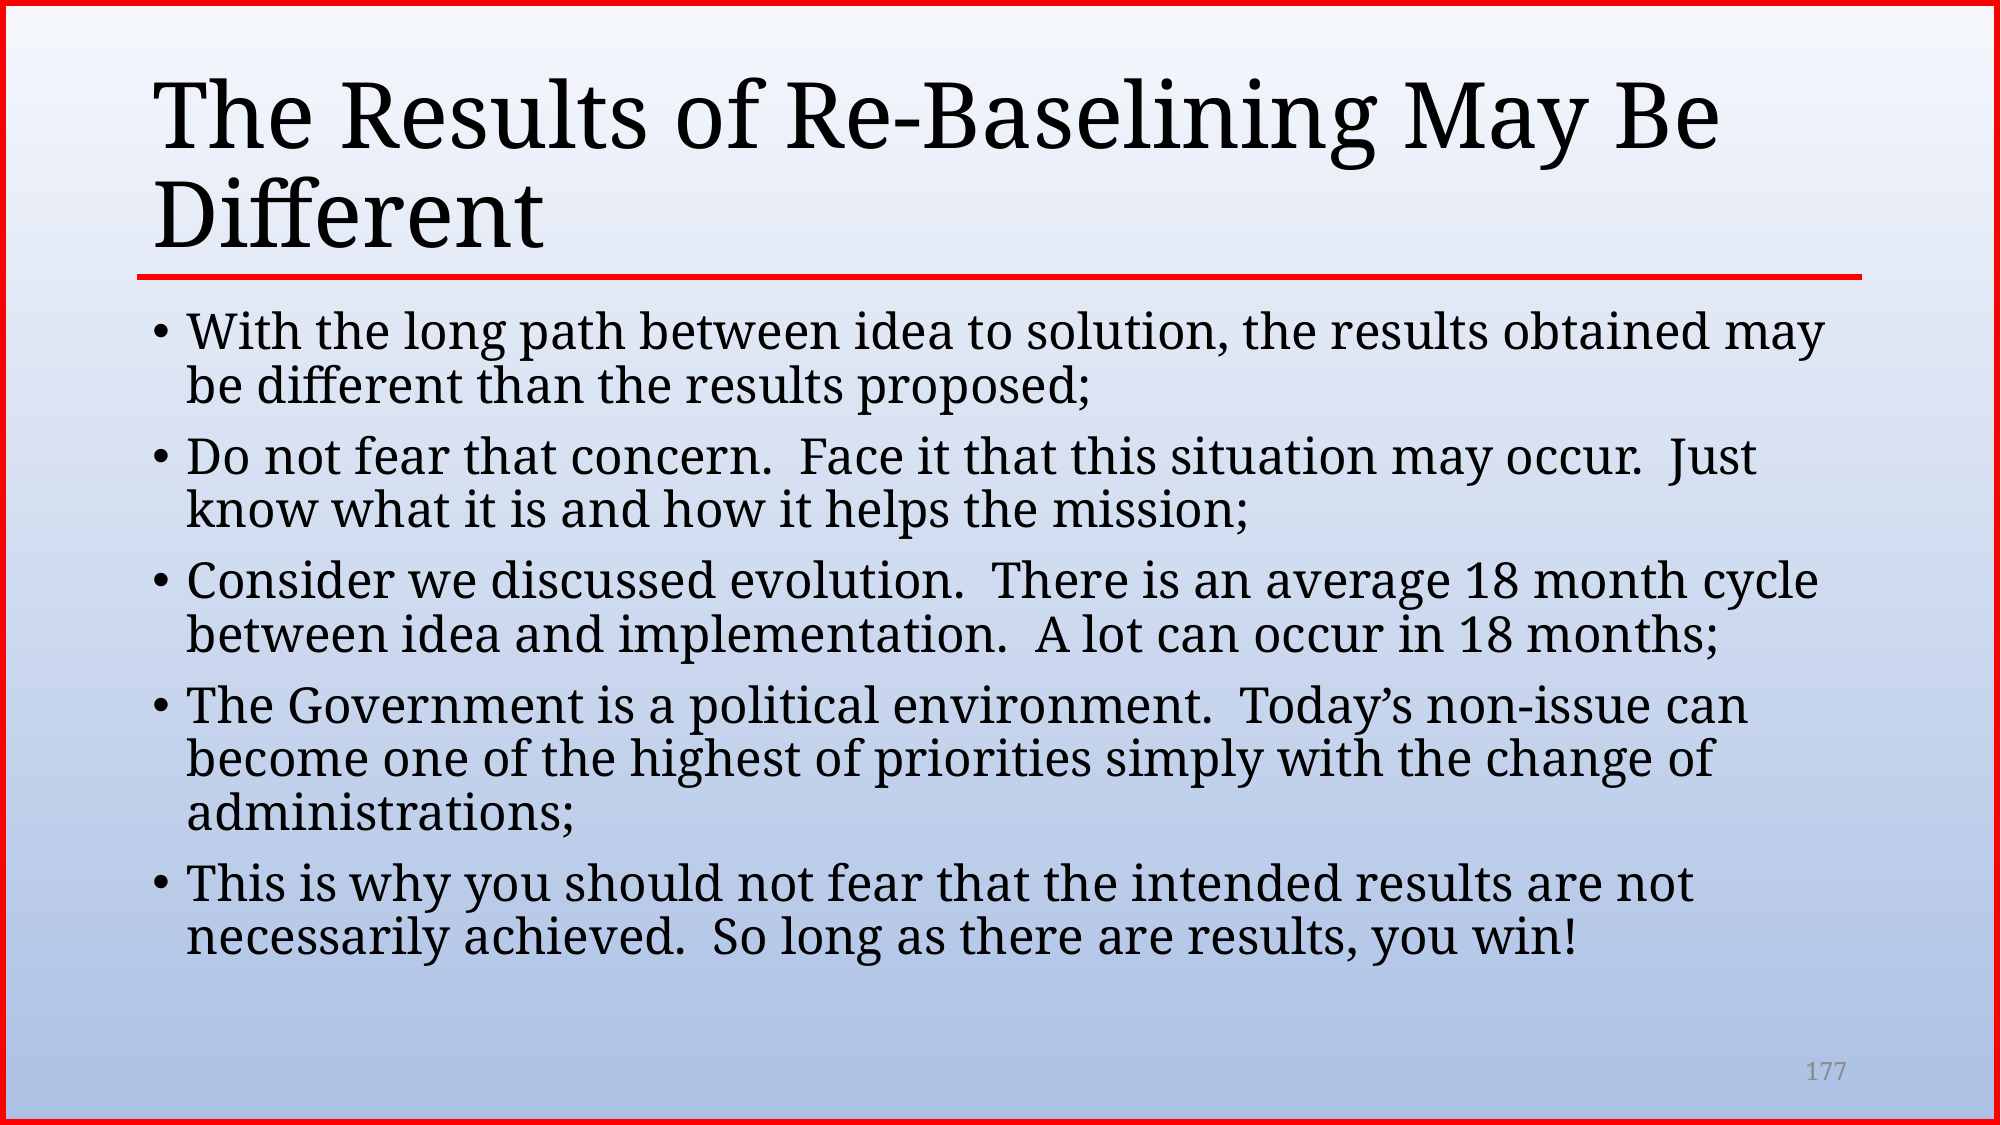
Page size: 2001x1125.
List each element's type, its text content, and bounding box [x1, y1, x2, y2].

title The Results of Re-Baselining May Be Different [137, 59, 1863, 278]
list With the long path between idea to solution, the results obtained may be different than the results proposed; Do not fear that concern. Face it that this situation may occur. Just know what it is and how it helps the mission; Consider we discussed evolution. There is an average 18 month cycle between idea and implementation. A lot can occur in 18 months; The Government is a political environment. Today’s non-issue can become one of the highest of priorities simply with the change of administrations; This is why you should not fear that the intended results are not necessarily achieved. So long as there are results, you win! [137, 299, 1863, 1014]
slide_number 177 [1412, 1042, 1863, 1103]
